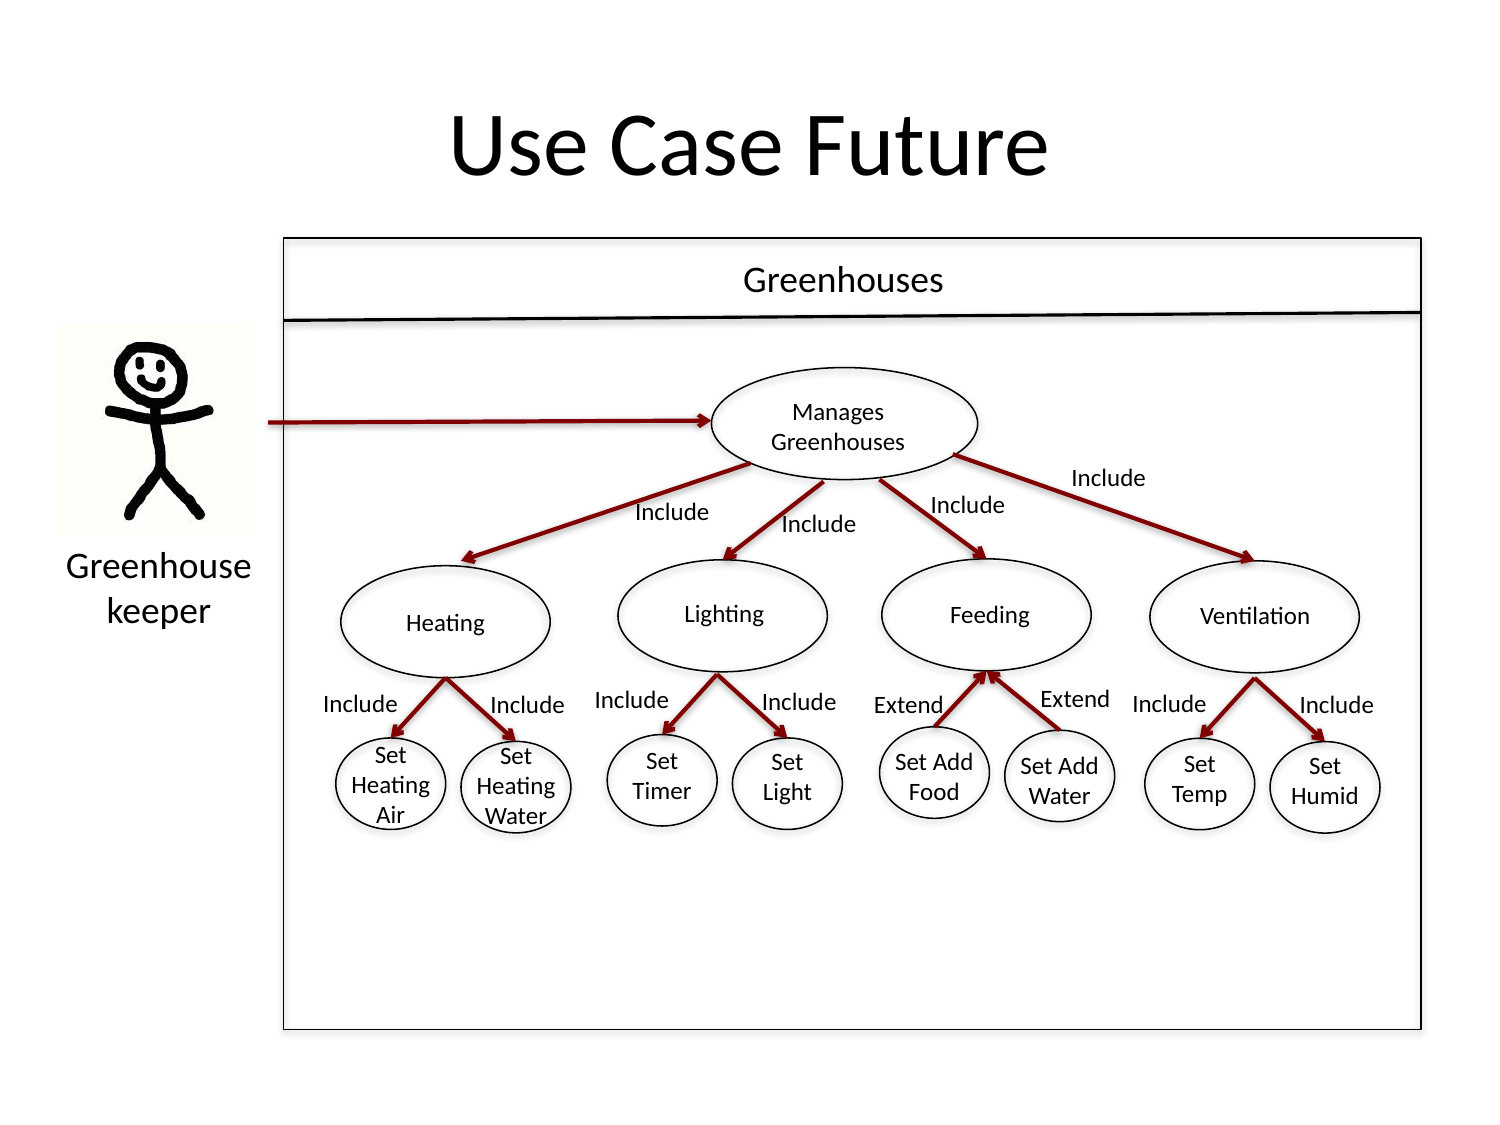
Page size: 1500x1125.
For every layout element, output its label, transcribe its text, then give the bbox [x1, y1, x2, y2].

text_box [744, 813, 831, 831]
text_box [1159, 816, 1241, 831]
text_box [283, 312, 1422, 321]
text_box [1282, 817, 1368, 834]
text_box Set Heating Air [335, 730, 446, 836]
text_box [1058, 729, 1097, 741]
text_box [1149, 560, 1361, 674]
text_box Set Timer [607, 736, 718, 812]
text_box Set Temp [1144, 740, 1255, 816]
text_box [711, 366, 979, 481]
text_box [556, 366, 655, 657]
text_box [722, 481, 824, 560]
title Use Case Future [75, 45, 1425, 233]
text_box [881, 567, 1092, 671]
text_box Set Heating Water [460, 732, 571, 837]
text_box Extend [854, 680, 927, 726]
text_box [1033, 817, 1086, 823]
text_box Ventilation [1185, 592, 1326, 638]
text_box Include [305, 679, 386, 725]
text_box [340, 564, 551, 678]
text_box Include [577, 676, 658, 721]
text_box Heating [391, 599, 500, 644]
text_box Manages Greenhouses [756, 388, 921, 463]
text_box Set Add Water [1004, 741, 1115, 817]
text_box Set Humid [1270, 742, 1380, 817]
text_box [1196, 680, 1258, 736]
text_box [879, 479, 947, 559]
text_box Include [659, 488, 717, 534]
text_box Greenhouse keeper [51, 533, 267, 639]
text_box [909, 814, 960, 820]
text_box [283, 328, 1422, 1030]
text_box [1257, 674, 1322, 746]
text_box Include [828, 500, 874, 545]
text_box [283, 237, 1422, 311]
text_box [659, 676, 720, 733]
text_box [387, 680, 449, 736]
text_box Extend [1059, 674, 1131, 720]
text_box Set Light [732, 738, 843, 813]
text_box Greenhouses [728, 247, 959, 308]
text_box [952, 453, 1255, 561]
text_box Include [1325, 681, 1392, 727]
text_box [932, 672, 988, 726]
text_box [897, 726, 972, 738]
text_box Lighting [669, 590, 780, 636]
text_box [621, 812, 703, 827]
text_box [658, 559, 829, 673]
text_box Include [789, 678, 855, 723]
picture [55, 325, 255, 534]
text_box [448, 674, 513, 745]
text_box Include [1114, 679, 1197, 725]
text_box Include [517, 681, 583, 727]
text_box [720, 670, 785, 742]
text_box Set Add Food [879, 738, 990, 814]
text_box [993, 663, 1054, 738]
